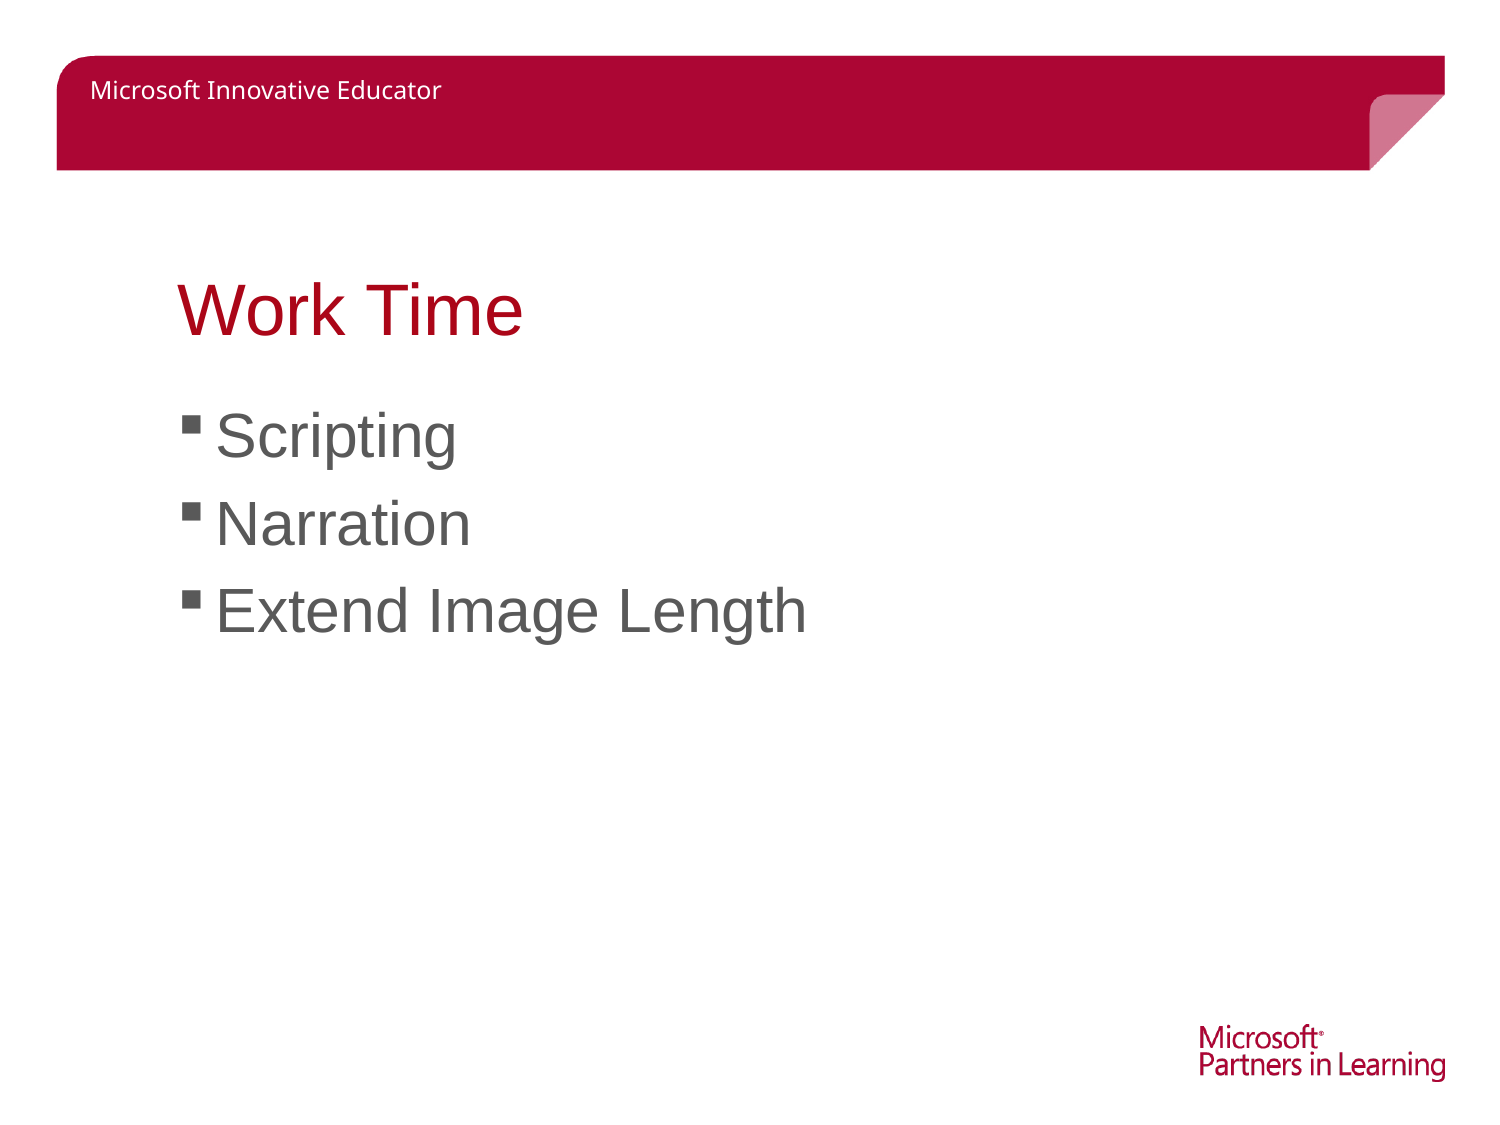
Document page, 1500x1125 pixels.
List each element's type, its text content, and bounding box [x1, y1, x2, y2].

list Scripting Narration Extend Image Length [162, 387, 1338, 888]
picture [0, 0, 1500, 213]
title Work Time [162, 212, 1376, 401]
picture [1200, 1024, 1445, 1082]
